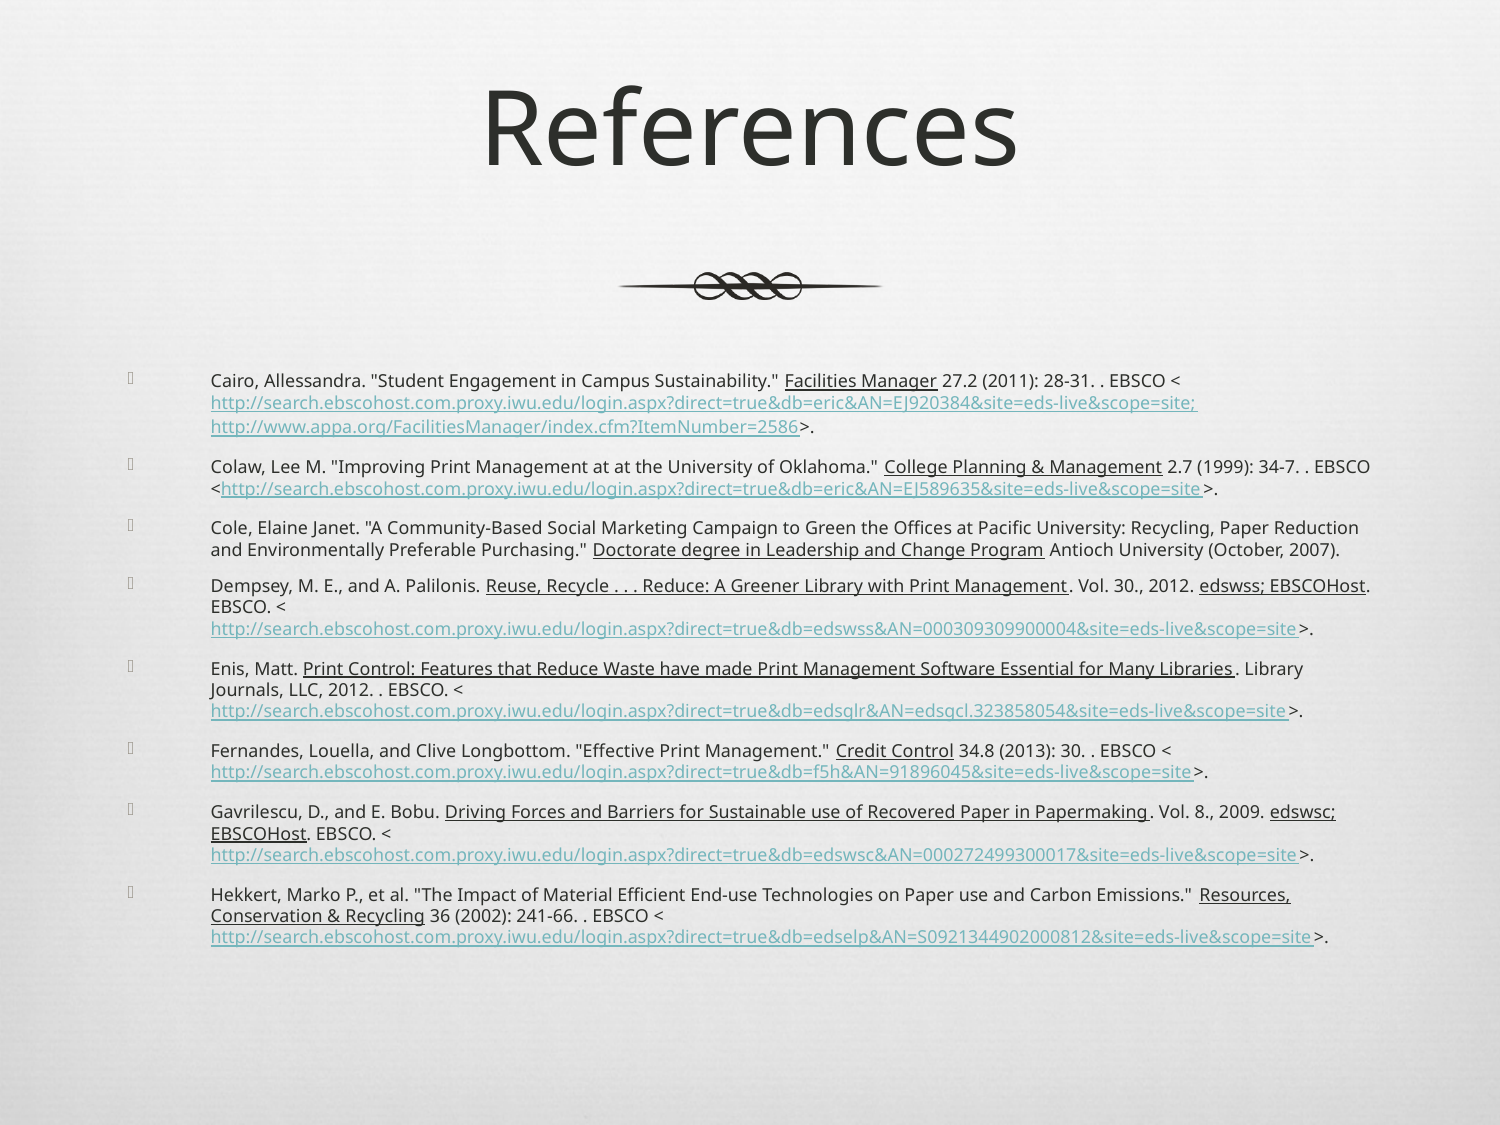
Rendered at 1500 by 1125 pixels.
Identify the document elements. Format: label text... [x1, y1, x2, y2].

list Cairo, Allessandra. "Student Engagement in Campus Sustainability." Facilities Manager 27.2 (2011): 28-31. . EBSCO <http://search.ebscohost.com.proxy.iwu.edu/login.aspx?direct=true&db=eric&AN=EJ920384&site=eds-live&scope=site; http://www.appa.org/FacilitiesManager/index.cfm?ItemNumber=2586>. Colaw, Lee M. "Improving Print Management at at the University of Oklahoma." College Planning & Management 2.7 (1999): 34-7. . EBSCO <http://search.ebscohost.com.proxy.iwu.edu/login.aspx?direct=true&db=eric&AN=EJ589635&site=eds-live&scope=site>. Cole, Elaine Janet. "A Community-Based Social Marketing Campaign to Green the Offices at Pacific University: Recycling, Paper Reduction and Environmentally Preferable Purchasing." Doctorate degree in Leadership and Change Program Antioch University (October, 2007). Dempsey, M. E., and A. Palilonis. Reuse, Recycle . . . Reduce: A Greener Library with Print Management. Vol. 30., 2012. edswss; EBSCOHost. EBSCO. <http://search.ebscohost.com.proxy.iwu.edu/login.aspx?direct=true&db=edswss&AN=000309309900004&site=eds-live&scope=site>. Enis, Matt. Print Control: Features that Reduce Waste have made Print Management Software Essential for Many Libraries. Library Journals, LLC, 2012. . EBSCO. <http://search.ebscohost.com.proxy.iwu.edu/login.aspx?direct=true&db=edsglr&AN=edsgcl.323858054&site=eds-live&scope=site>. Fernandes, Louella, and Clive Longbottom. "Effective Print Management." Credit Control 34.8 (2013): 30. . EBSCO <http://search.ebscohost.com.proxy.iwu.edu/login.aspx?direct=true&db=f5h&AN=91896045&site=eds-live&scope=site>. Gavrilescu, D., and E. Bobu. Driving Forces and Barriers for Sustainable use of Recovered Paper in Papermaking. Vol. 8., 2009. edswsc; EBSCOHost. EBSCO. <http://search.ebscohost.com.proxy.iwu.edu/login.aspx?direct=true&db=edswsc&AN=000272499300017&site=eds-live&scope=site>. Hekkert, Marko P., et al. "The Impact of Material Efficient End-use Technologies on Paper use and Carbon Emissions." Resources, Conservation & Recycling 36 (2002): 241-66. . EBSCO <http://search.ebscohost.com.proxy.iwu.edu/login.aspx?direct=true&db=edselp&AN=S0921344902000812&site=eds-live&scope=site>. [112, 362, 1388, 963]
title References [112, 11, 1388, 236]
picture [615, 272, 885, 300]
